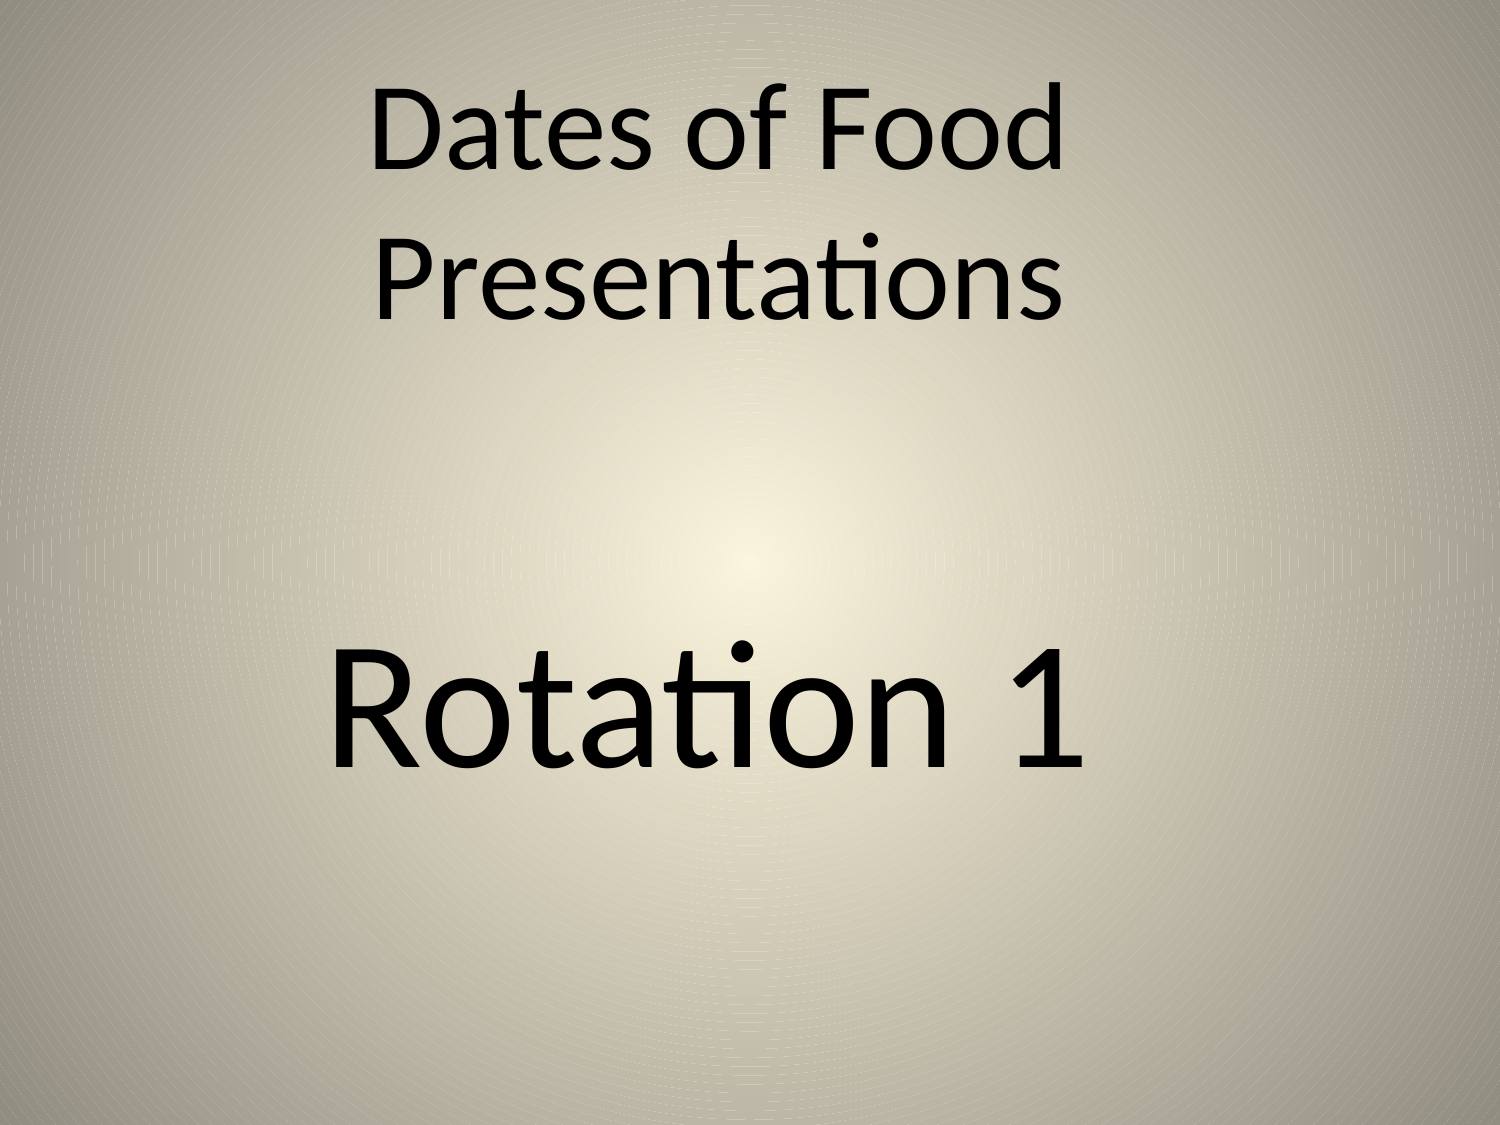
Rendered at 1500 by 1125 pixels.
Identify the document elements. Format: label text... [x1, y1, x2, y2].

text_box Dates of Food Presentations Rotation 1 [0, 37, 1438, 812]
